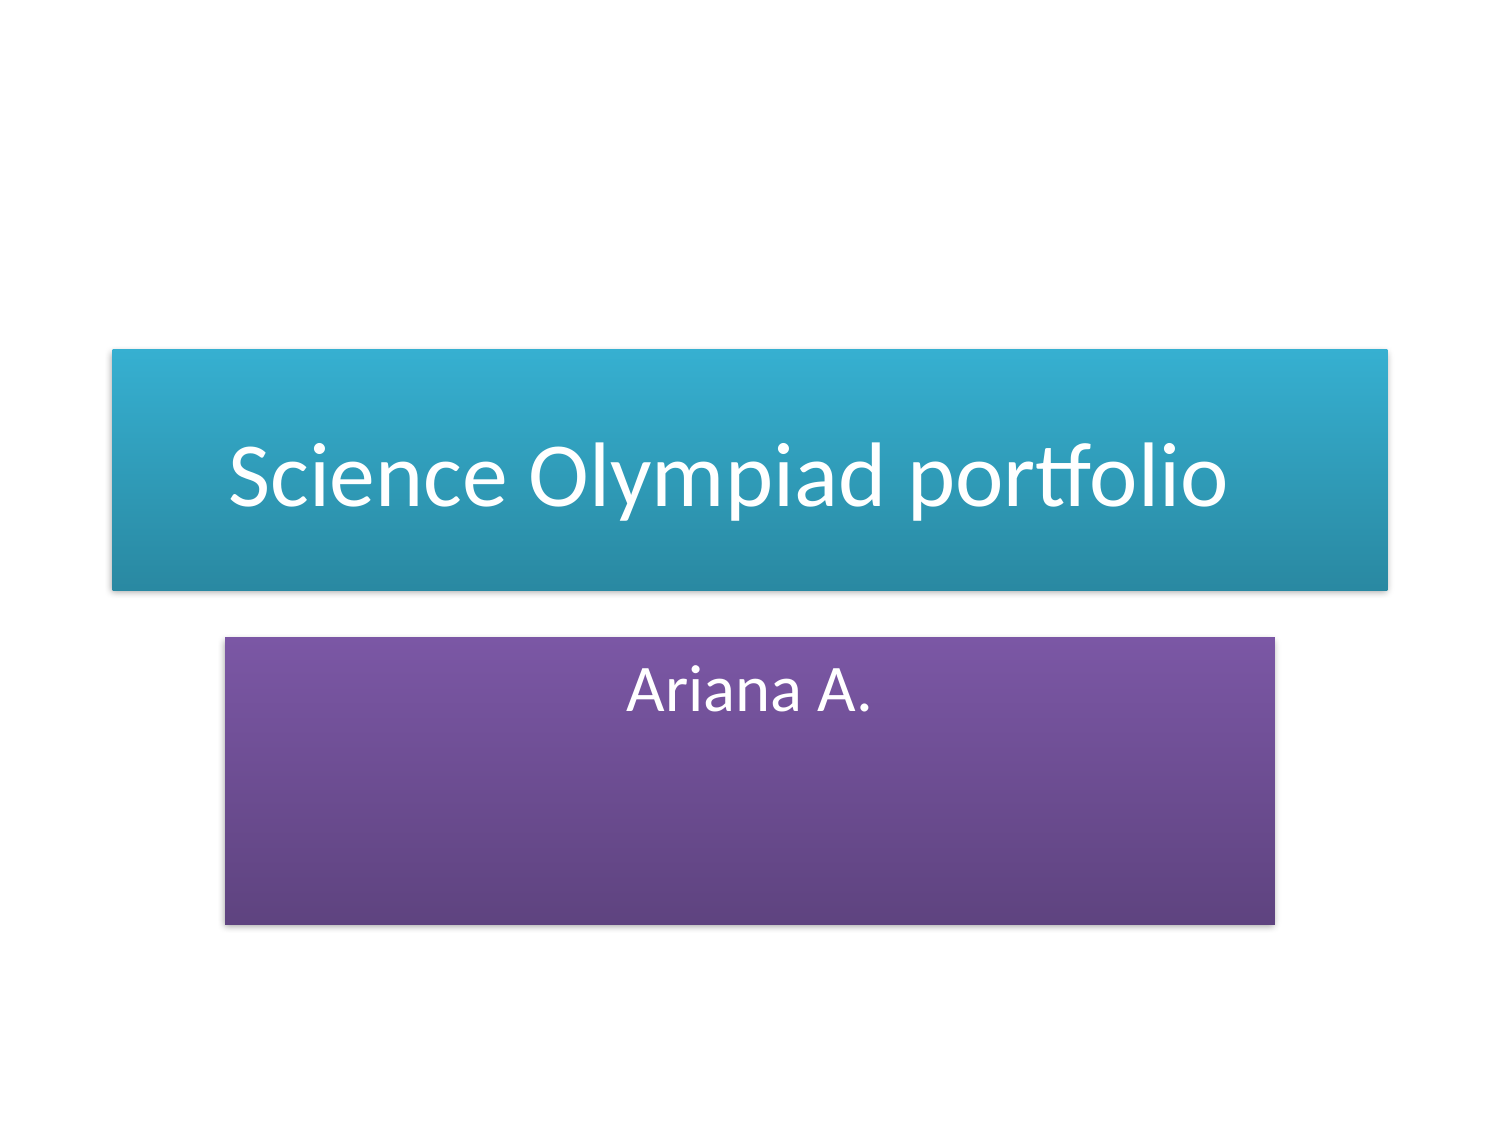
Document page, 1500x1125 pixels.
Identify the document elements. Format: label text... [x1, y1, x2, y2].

subtitle Ariana A. [225, 637, 1275, 925]
title Science Olympiad portfolio [112, 349, 1388, 591]
